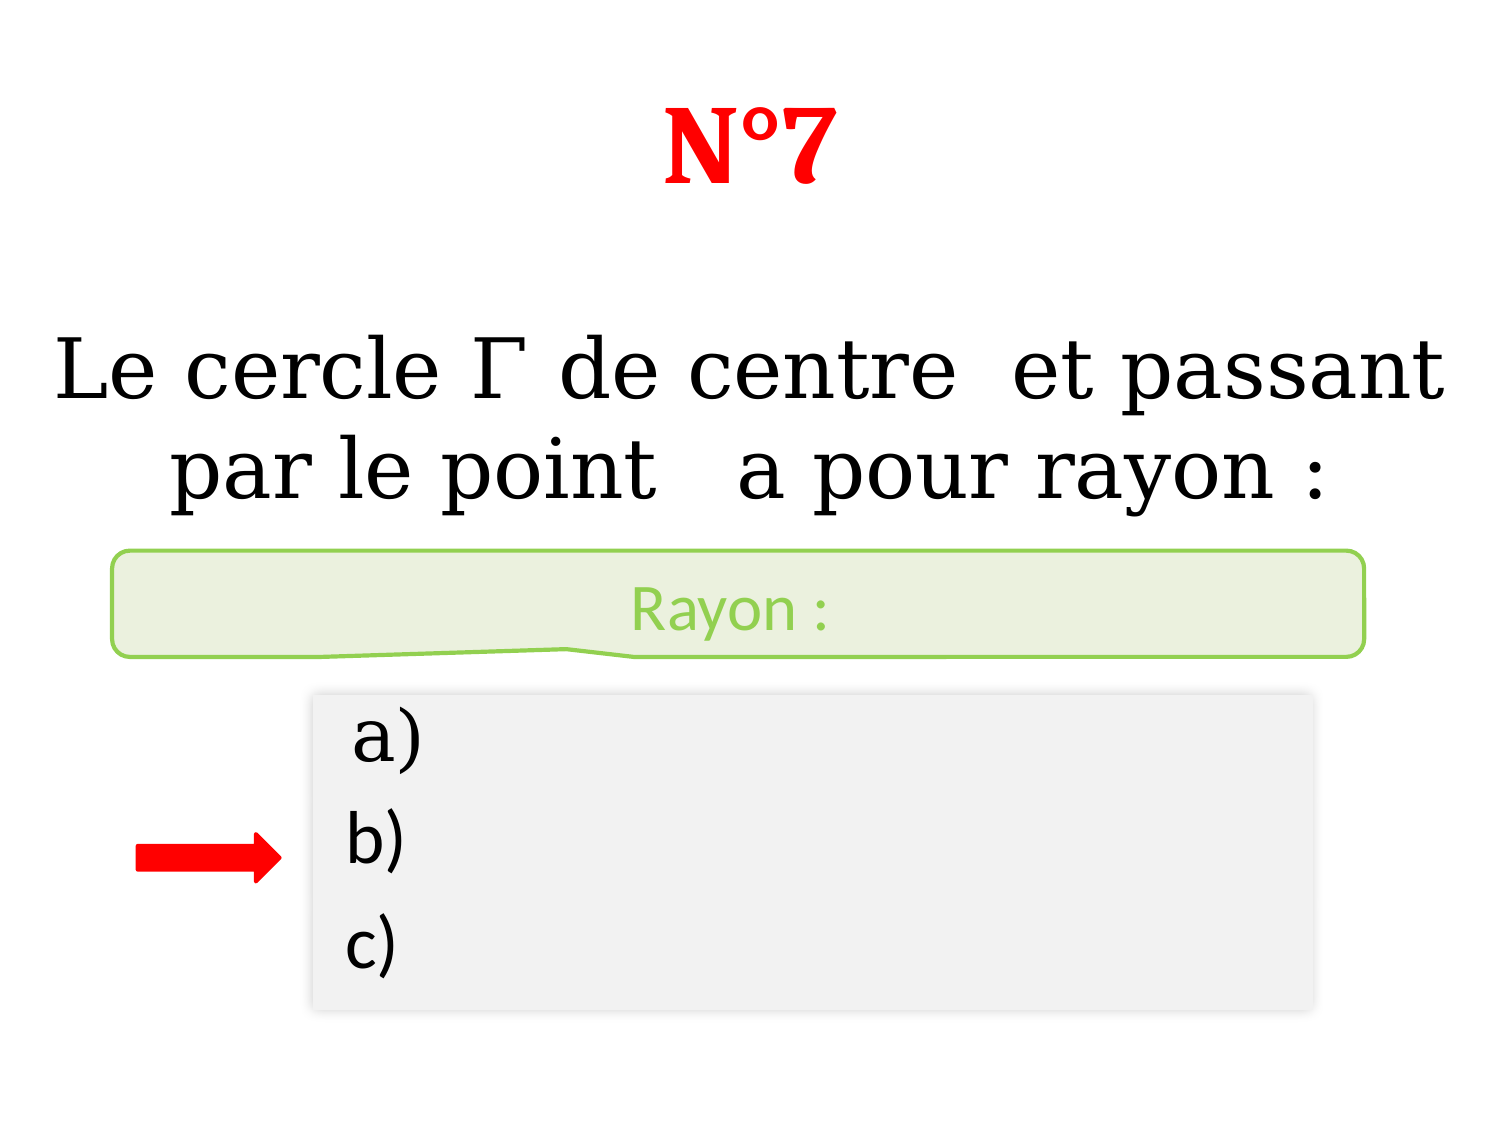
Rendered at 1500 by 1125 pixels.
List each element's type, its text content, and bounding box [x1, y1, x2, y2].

text_box [135, 832, 282, 884]
text_box N°7 [0, 63, 1500, 214]
